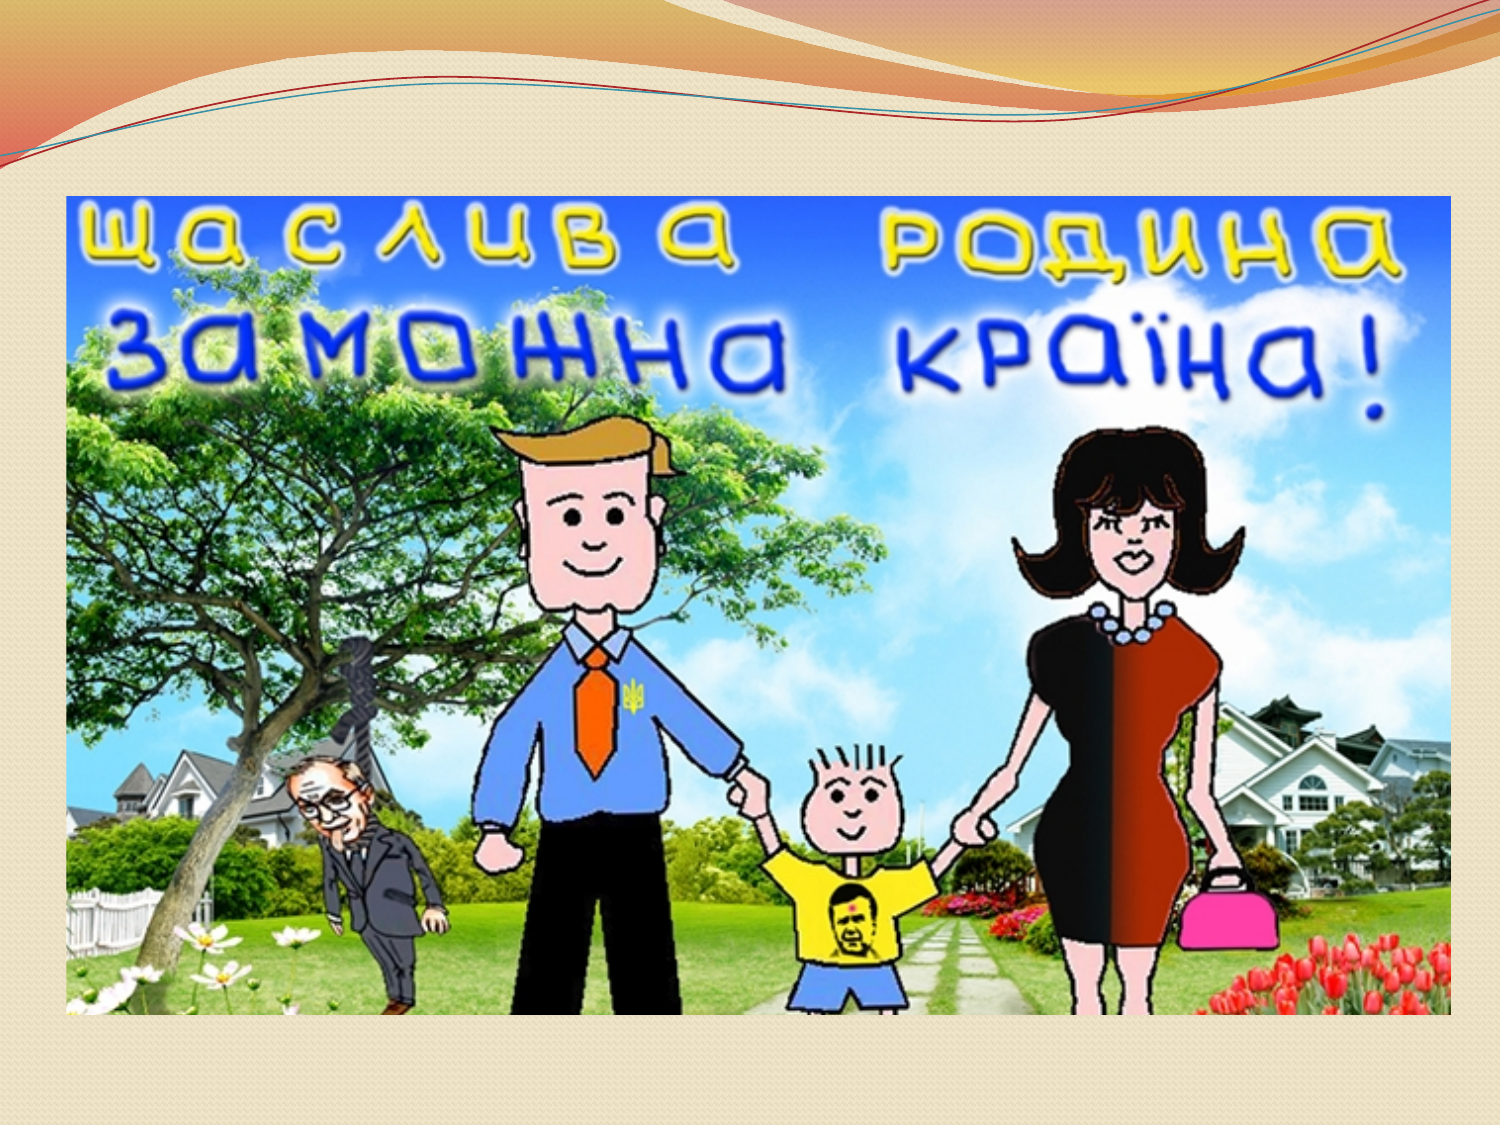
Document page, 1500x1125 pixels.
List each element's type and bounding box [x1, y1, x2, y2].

picture [66, 196, 1500, 1016]
